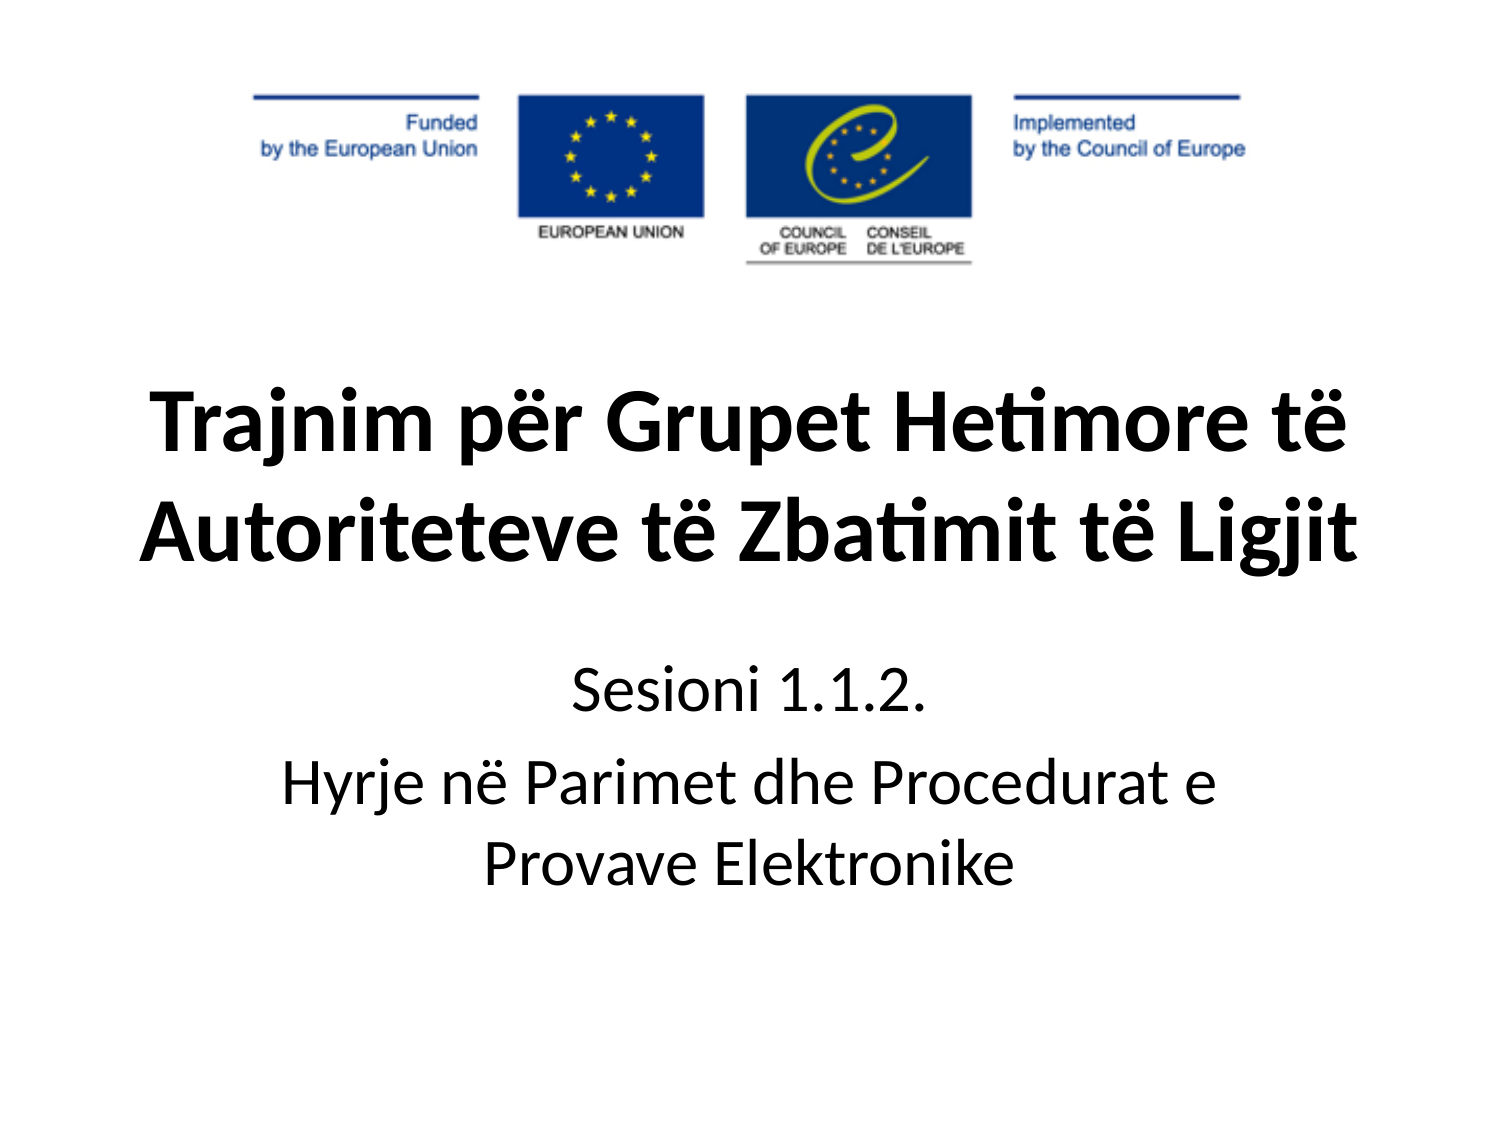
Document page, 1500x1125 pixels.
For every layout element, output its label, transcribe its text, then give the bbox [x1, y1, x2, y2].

title Trajnim për Grupet Hetimore të Autoriteteve të Zbatimit të Ligjit [112, 349, 1388, 591]
subtitle Sesioni 1.1.2. Hyrje në Parimet dhe Procedurat e Provave Elektronike [225, 637, 1275, 925]
picture [248, 90, 1252, 273]
